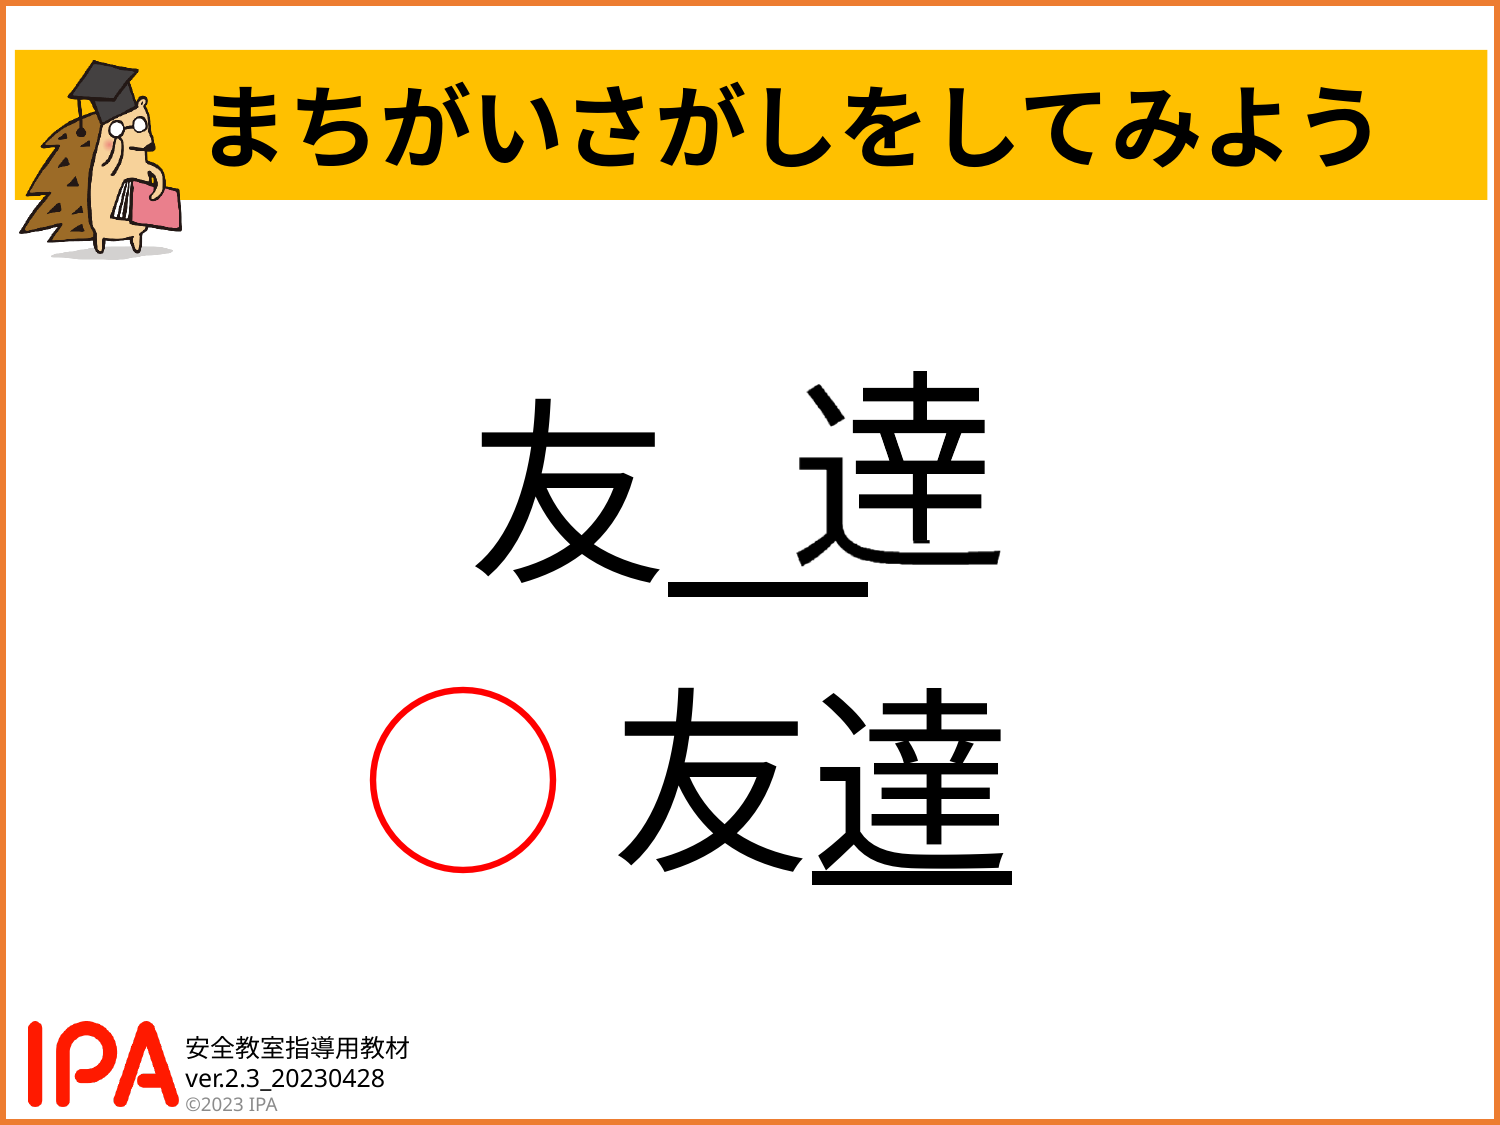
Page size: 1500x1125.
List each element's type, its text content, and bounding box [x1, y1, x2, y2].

text_box 友 [0, 387, 1216, 669]
picture [28, 1021, 179, 1107]
title まちがいさがしをしてみよう [182, 73, 1488, 190]
list ◯友達 [40, 675, 1335, 957]
picture [19, 60, 182, 260]
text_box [795, 372, 1001, 567]
